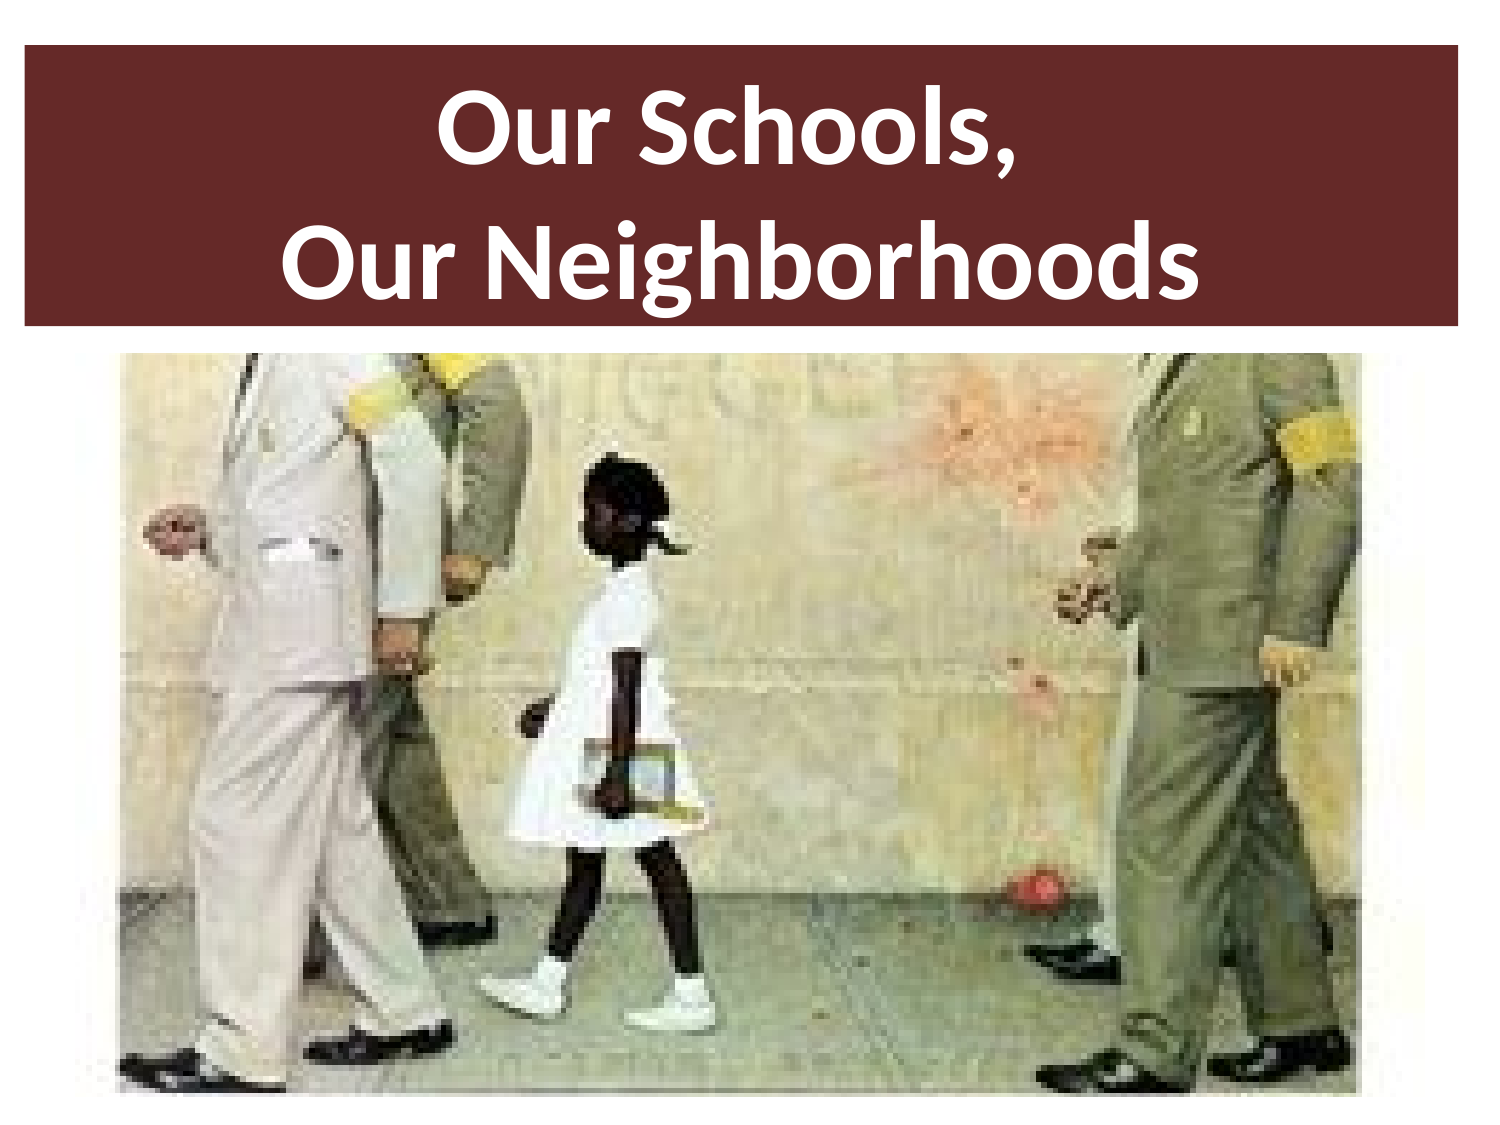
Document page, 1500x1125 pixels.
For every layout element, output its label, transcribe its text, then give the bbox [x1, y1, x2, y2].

title Our Schools, Our Neighborhoods [24, 45, 1459, 327]
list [74, 353, 1426, 1097]
